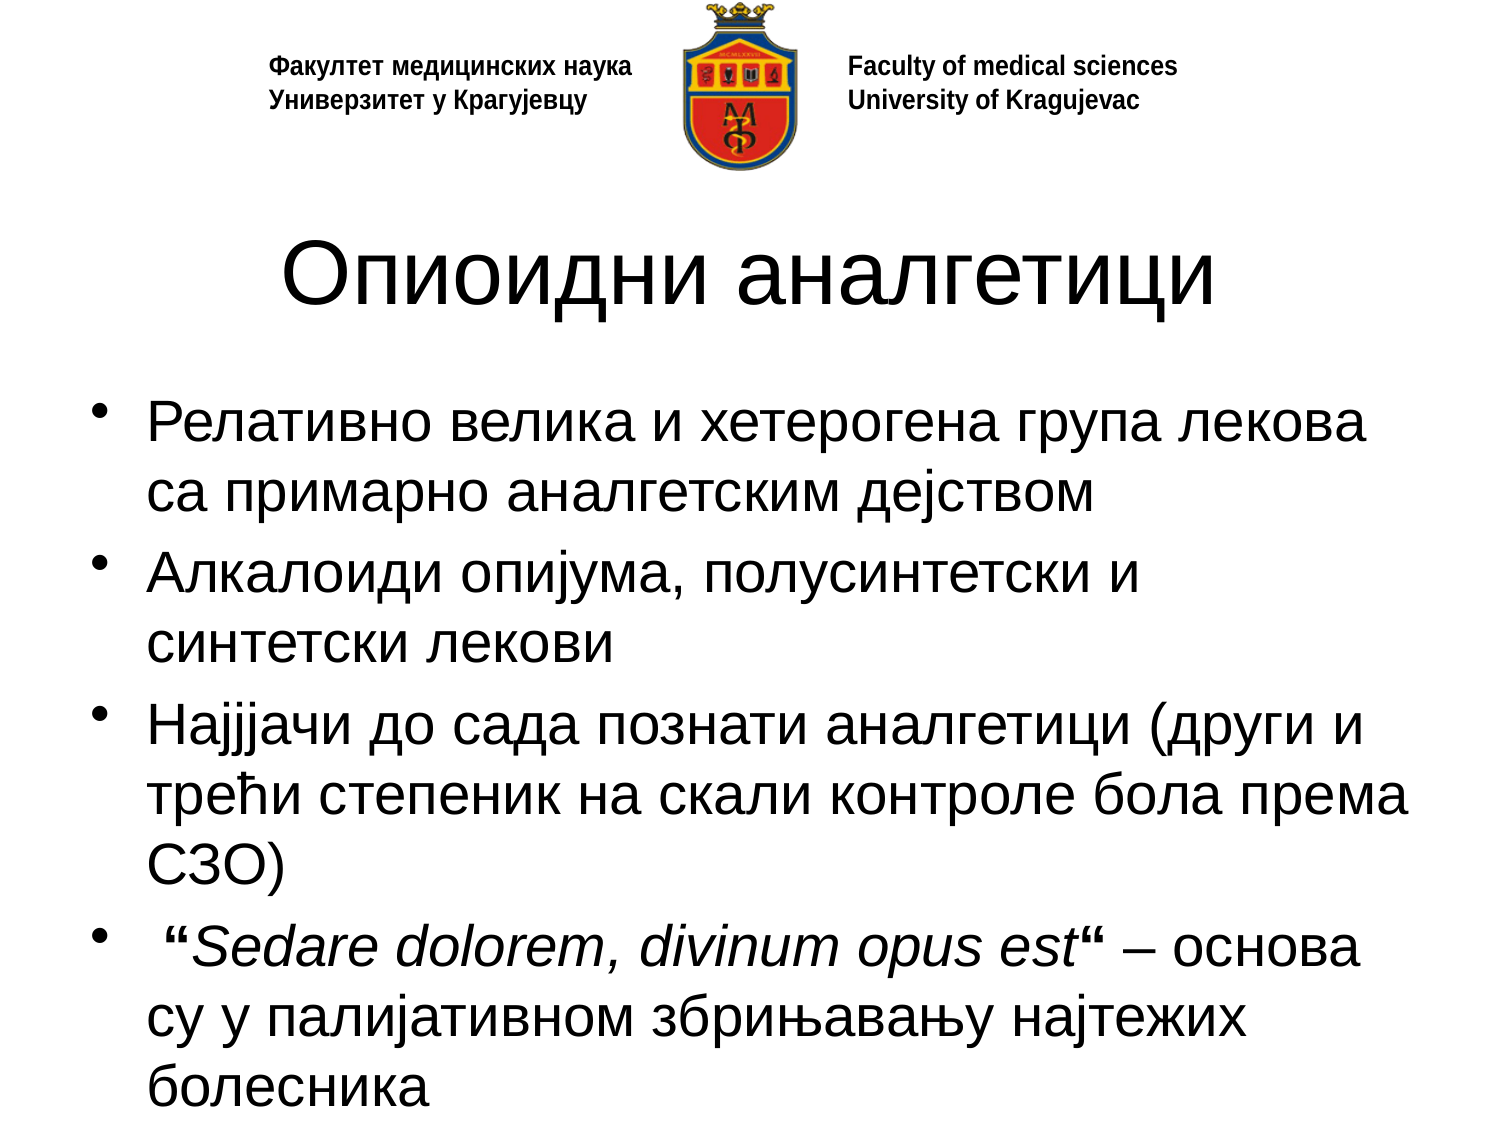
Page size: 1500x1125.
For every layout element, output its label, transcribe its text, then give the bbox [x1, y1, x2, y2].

title Опиоидни аналгетици [74, 173, 1426, 362]
list Релативно велика и хетерогена група лекова са примарно аналгетским дејством Алкалоиди опијума, полусинтетски и синтетски лекови Најјјачи до сада познати аналгетици (други и трећи степеник на скали контроле бола према СЗО) “Sedare dolorem, divinum opus est“ – основа су у палијативном збрињавању најтежих болесника [74, 374, 1426, 1118]
